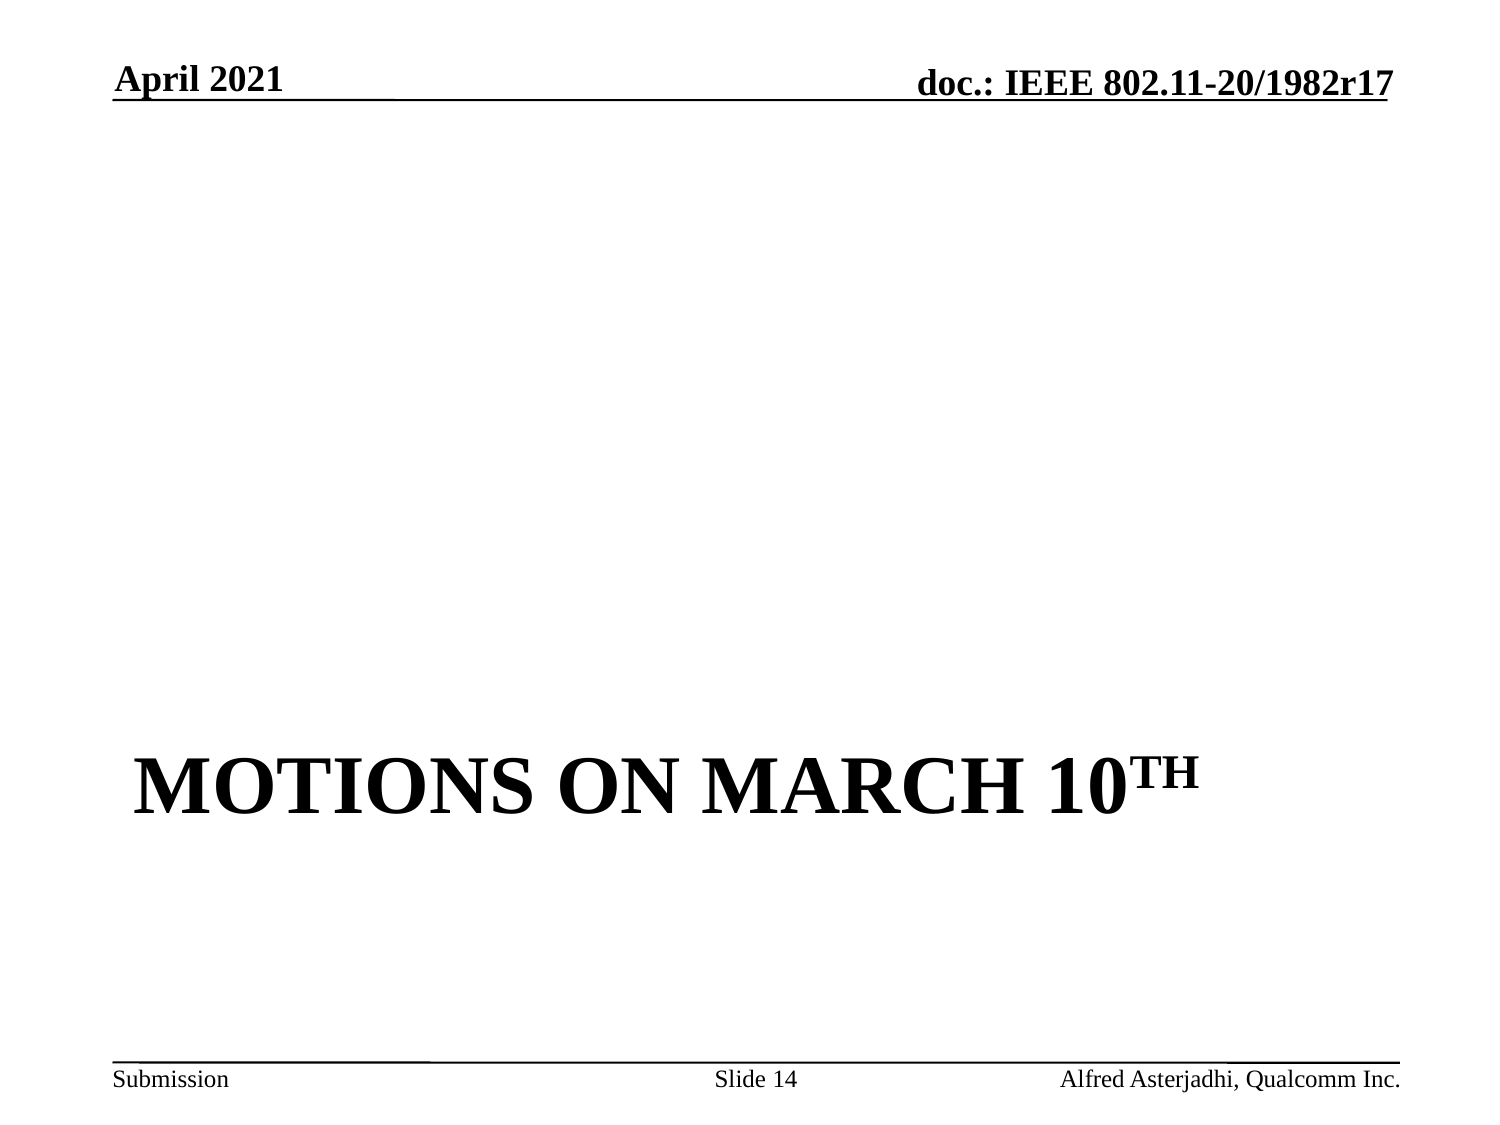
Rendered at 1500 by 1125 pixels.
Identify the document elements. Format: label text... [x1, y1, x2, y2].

footer Alfred Asterjadhi, Qualcomm Inc. [878, 1061, 1402, 1093]
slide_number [114, 54, 423, 100]
title Motions on MARCH 10th [118, 722, 1394, 947]
slide_number Slide 14 [712, 1061, 800, 1123]
